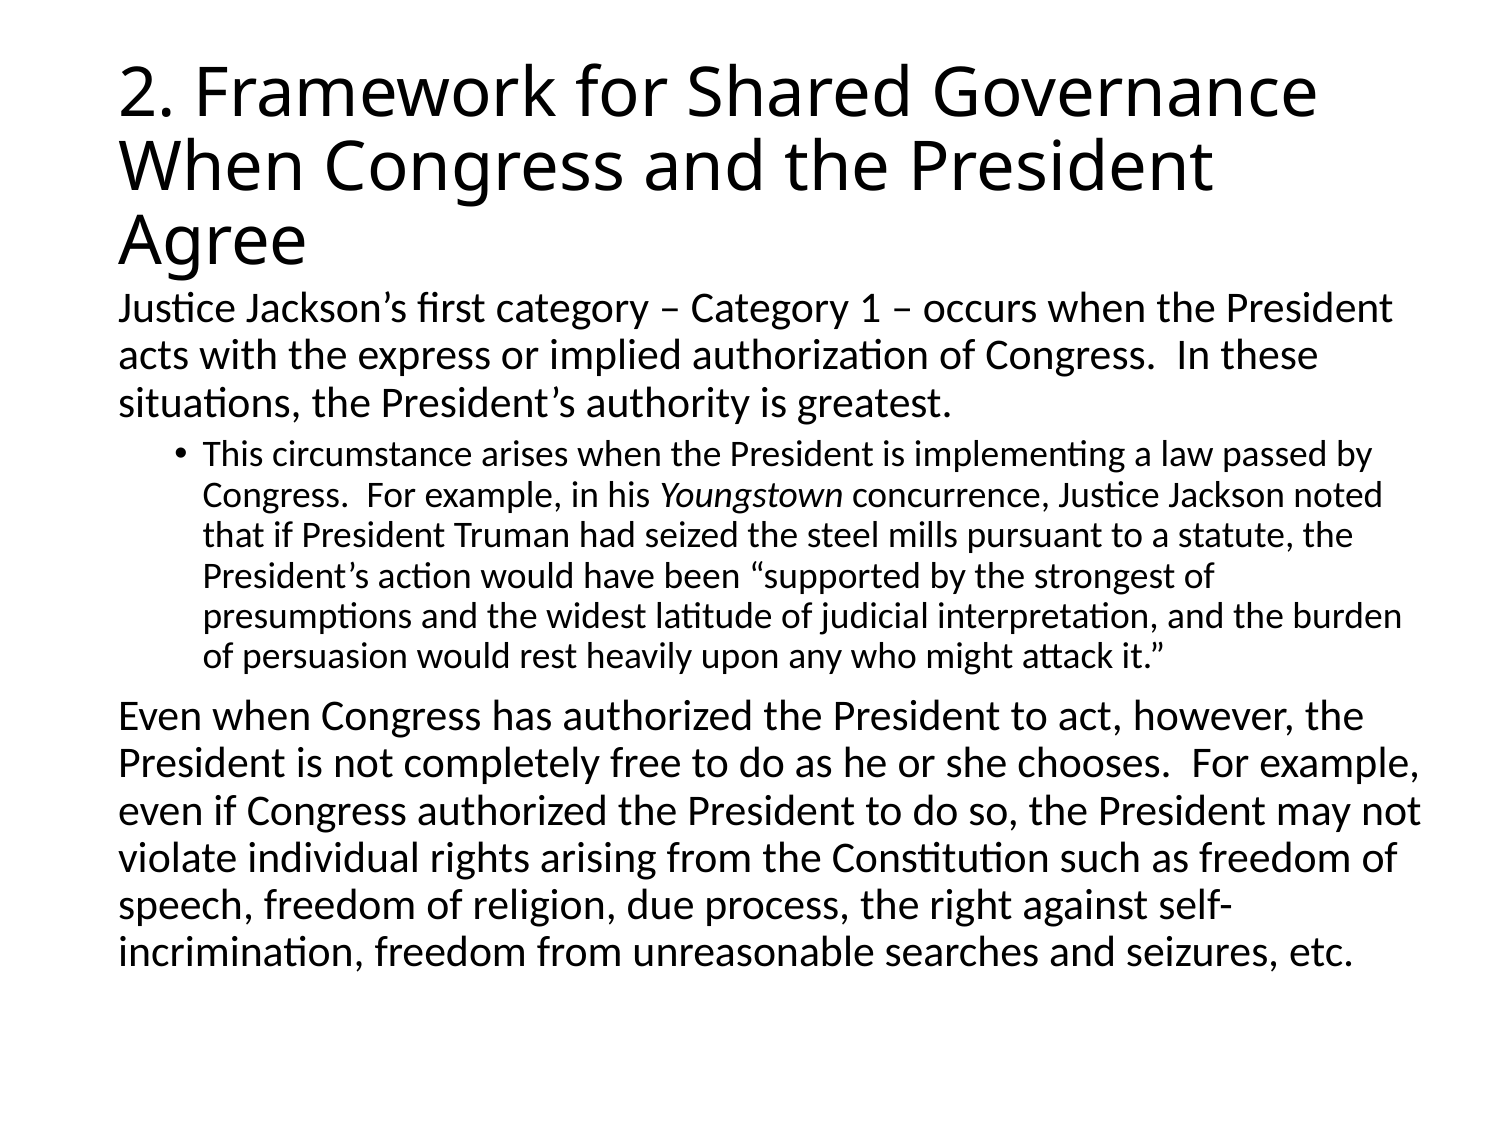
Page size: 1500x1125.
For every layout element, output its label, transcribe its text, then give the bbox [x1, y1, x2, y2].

title 2. Framework for Shared Governance When Congress and the President Agree [102, 59, 1398, 277]
list Justice Jackson’s first category – Category 1 – occurs when the President acts with the express or implied authorization of Congress. In these situations, the President’s authority is greatest. This circumstance arises when the President is implementing a law passed by Congress. For example, in his Youngstown concurrence, Justice Jackson noted that if President Truman had seized the steel mills pursuant to a statute, the President’s action would have been “supported by the strongest of presumptions and the widest latitude of judicial interpretation, and the burden of persuasion would rest heavily upon any who might attack it.” Even when Congress has authorized the President to act, however, the President is not completely free to do as he or she chooses. For example, even if Congress authorized the President to do so, the President may not violate individual rights arising from the Constitution such as freedom of speech, freedom of religion, due process, the right against self-incrimination, freedom from unreasonable searches and seizures, etc. [102, 277, 1446, 992]
